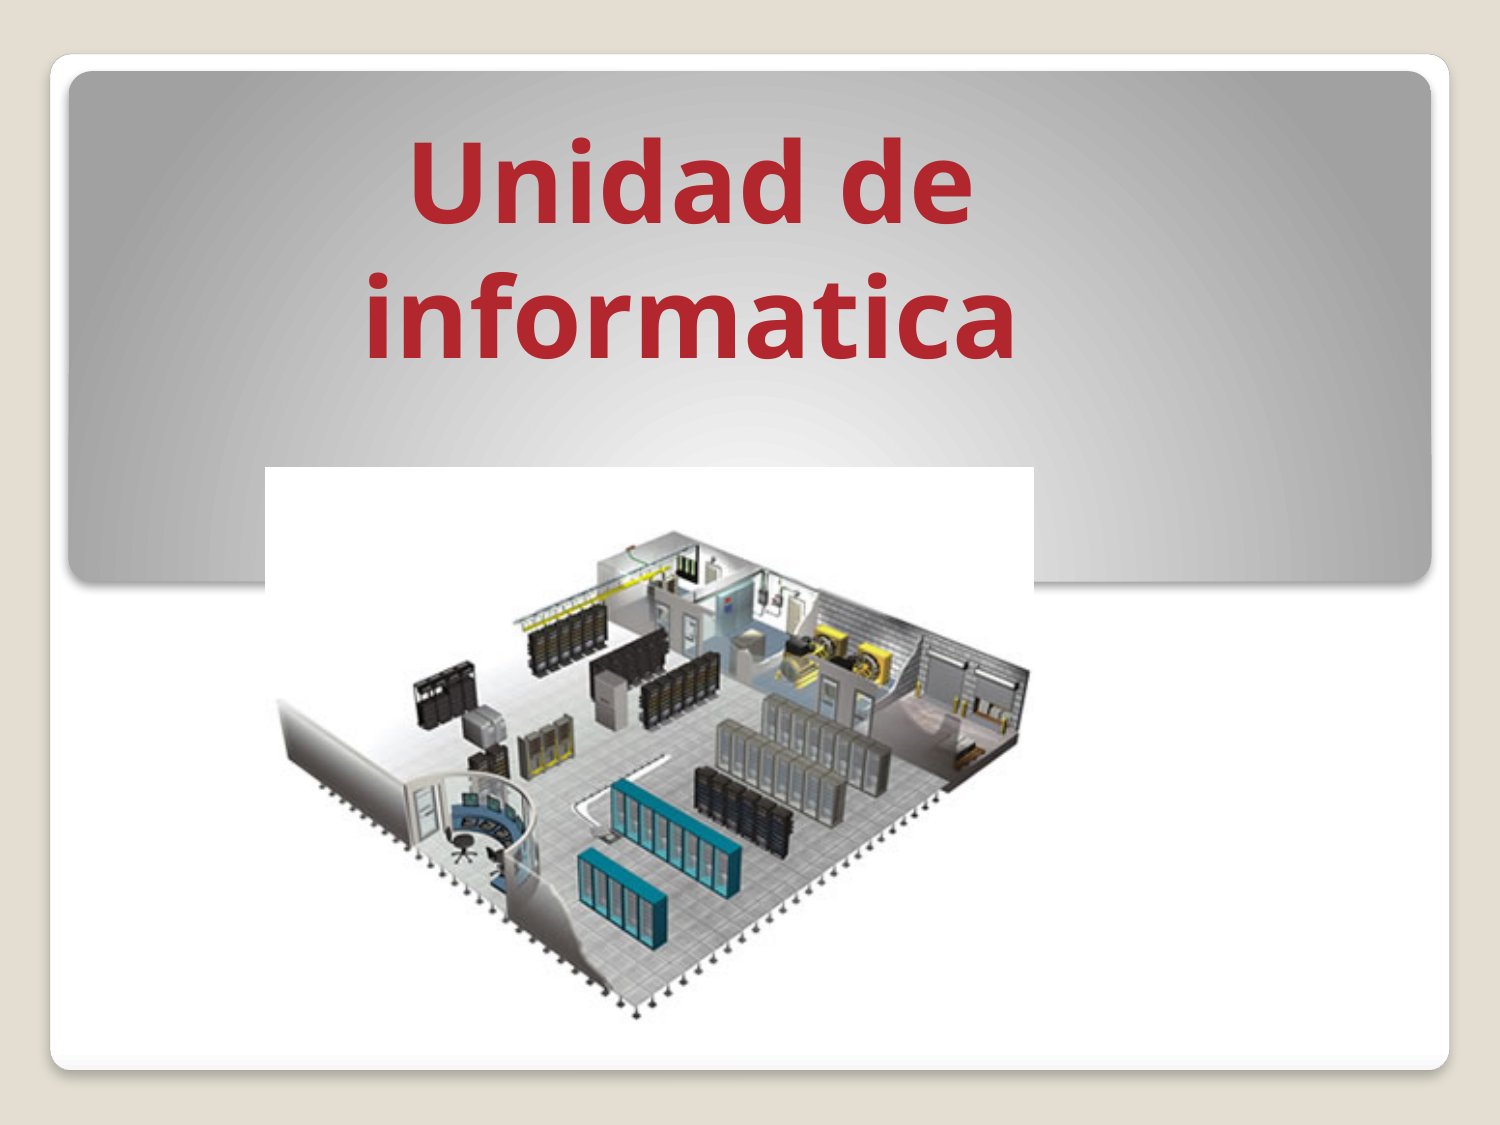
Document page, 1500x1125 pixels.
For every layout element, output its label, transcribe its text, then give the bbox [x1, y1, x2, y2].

text_box Unidad de informatica [88, 103, 1294, 389]
picture [265, 467, 1034, 1046]
